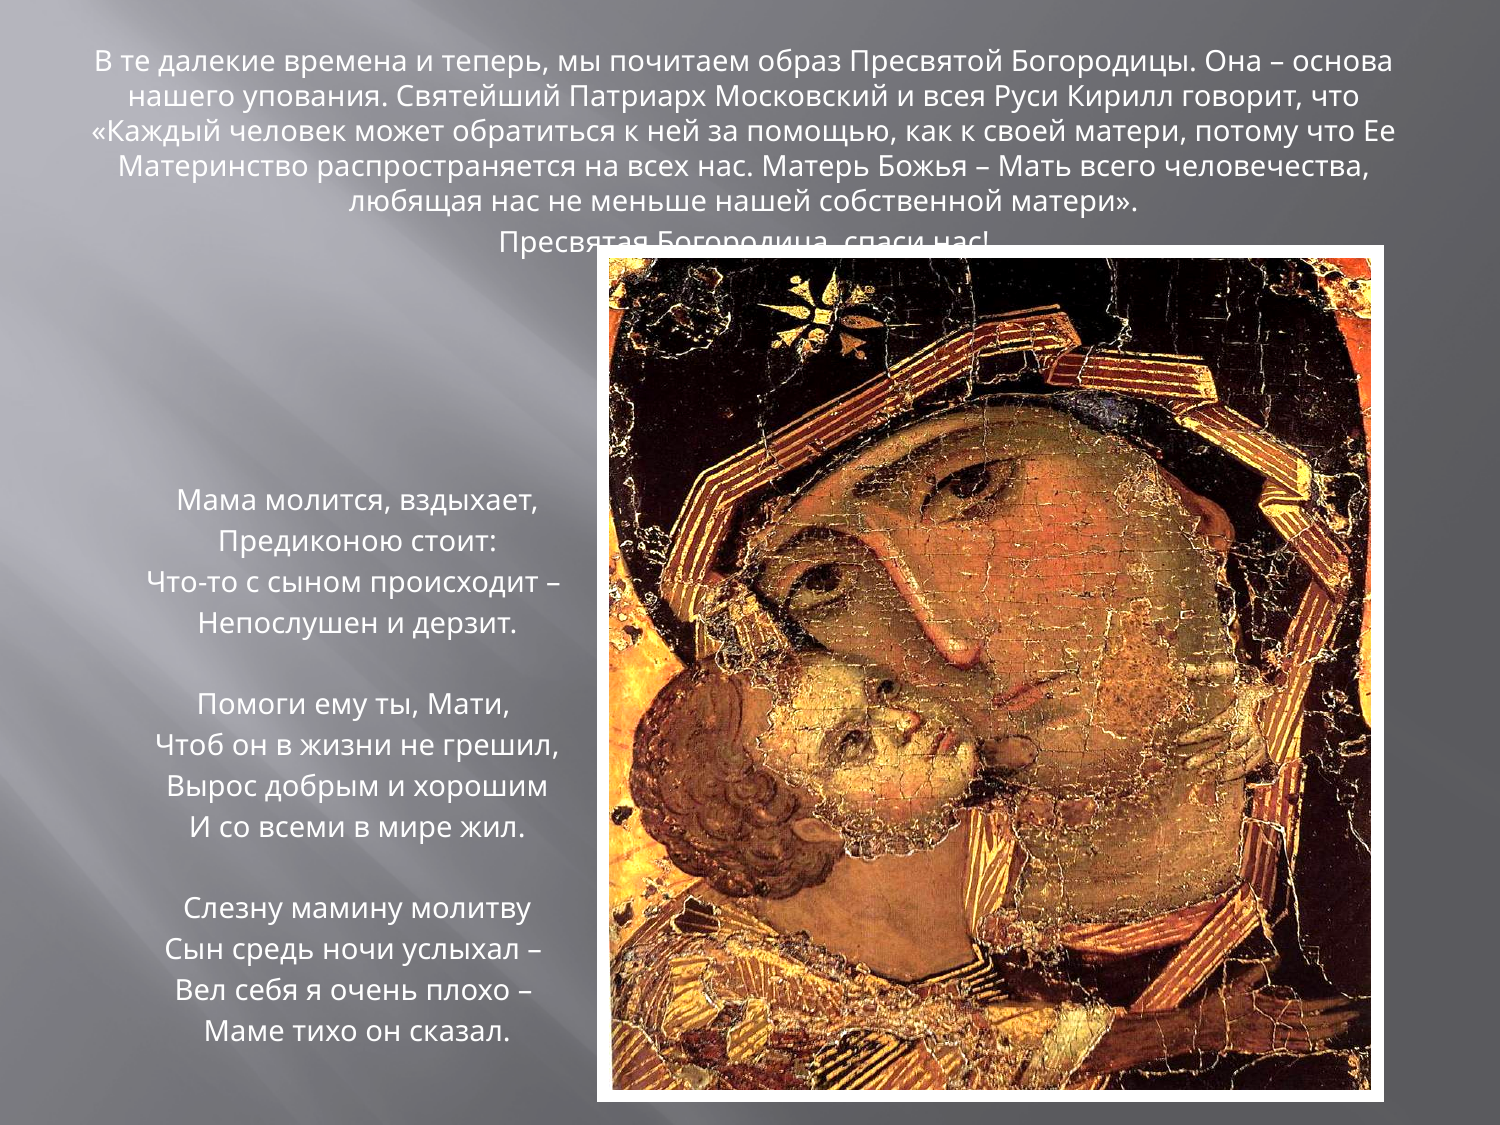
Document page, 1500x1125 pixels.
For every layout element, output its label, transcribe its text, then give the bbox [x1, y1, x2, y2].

picture [609, 257, 1372, 1091]
list В те далекие времена и теперь, мы почитаем образ Пресвятой Богородицы. Она – основа нашего упования. Святейший Патриарх Московский и всея Руси Кирилл говорит, что «Каждый человек может обратиться к ней за помощью, как к своей матери, потому что Ее Материнство распространяется на всех нас. Матерь Божья – Мать всего человечества, любящая нас не меньше нашей собственной матери». Пресвятая Богородица, спаси нас! [70, 35, 1418, 329]
text_box Мама молится, вздыхает, Предиконою стоит: Что-то с сыном происходит – Непослушен и дерзит. Помоги ему ты, Мати, Чтоб он в жизни не грешил, Вырос добрым и хорошим И со всеми в мире жил. Слезну мамину молитву Сын средь ночи услыхал – Вел себя я очень плохо – Маме тихо он сказал. [35, 433, 597, 926]
